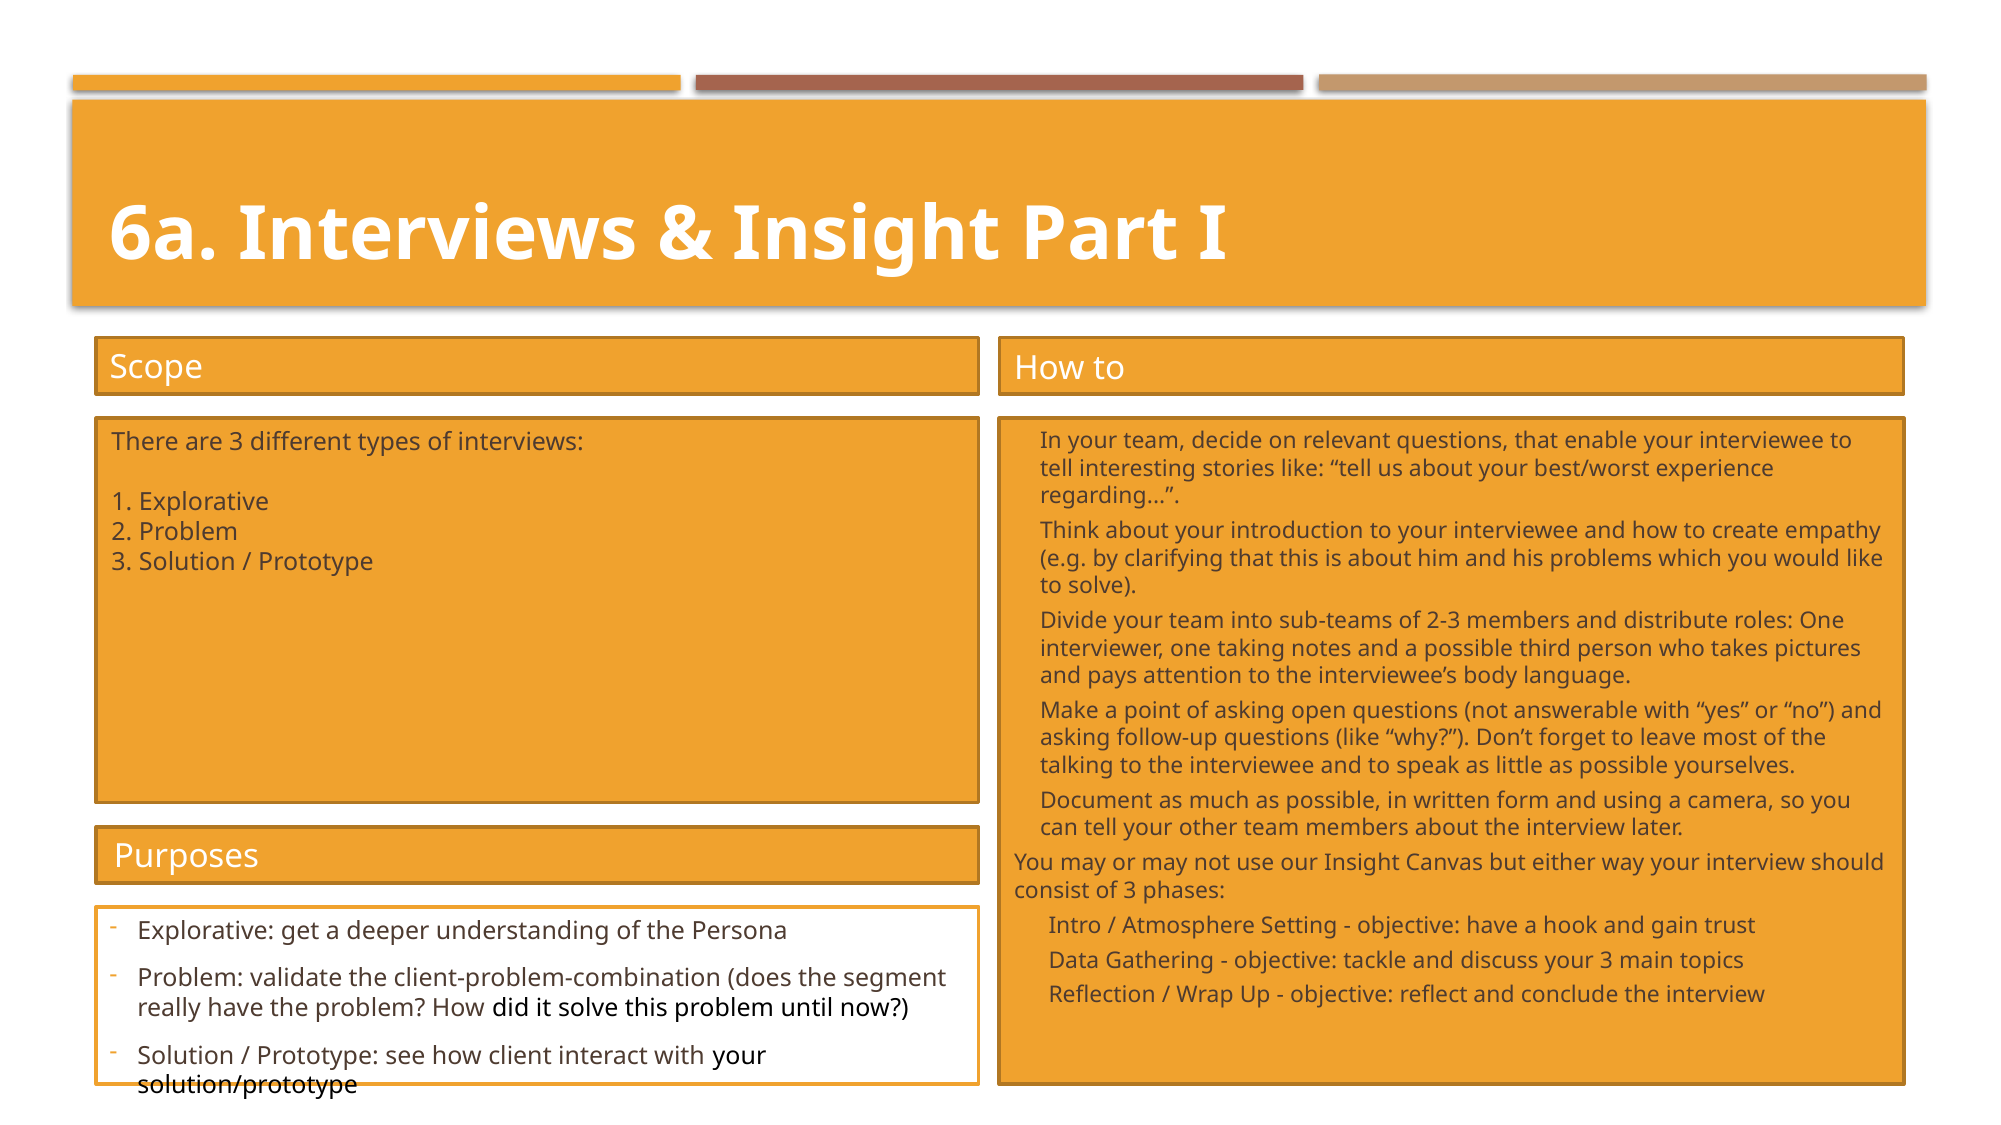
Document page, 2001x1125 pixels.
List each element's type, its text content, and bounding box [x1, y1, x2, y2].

list Explorative: get a deeper understanding of the Persona Problem: validate the client-problem-combination (does the segment really have the problem? How did it solve this problem until now?) Solution / Prototype: see how client interact with your solution/prototype [94, 906, 977, 1085]
list In your team, decide on relevant questions, that enable your interviewee to tell interesting stories like: “tell us about your best/worst experience regarding...”. Think about your introduction to your interviewee and how to create empathy (e.g. by clarifying that this is about him and his problems which you would like to solve). Divide your team into sub-teams of 2-3 members and distribute roles: One interviewer, one taking notes and a possible third person who takes pictures and pays attention to the interviewee’s body language. Make a point of asking open questions (not answerable with “yes” or “no”) and asking follow-up questions (like “why?”). Don’t forget to leave most of the talking to the interviewee and to speak as little as possible yourselves. Document as much as possible, in written form and using a camera, so you can tell your other team members about the interview later. You may or may not use our Insight Canvas but either way your interview should consist of 3 phases: Intro / Atmosphere Setting - objective: have a hook and gain trust Data Gathering - objective: tackle and discuss your 3 main topics Reflection / Wrap Up - objective: reflect and conclude the interview [999, 418, 1904, 1085]
list How to [999, 338, 1904, 395]
list Purposes [98, 826, 982, 883]
title 6a. Interviews & Insight Part I [94, 119, 1904, 282]
list Scope [94, 337, 977, 394]
list There are 3 different types of interviews: 1. Explorative 2. Problem 3. Solution / Prototype [96, 418, 979, 803]
